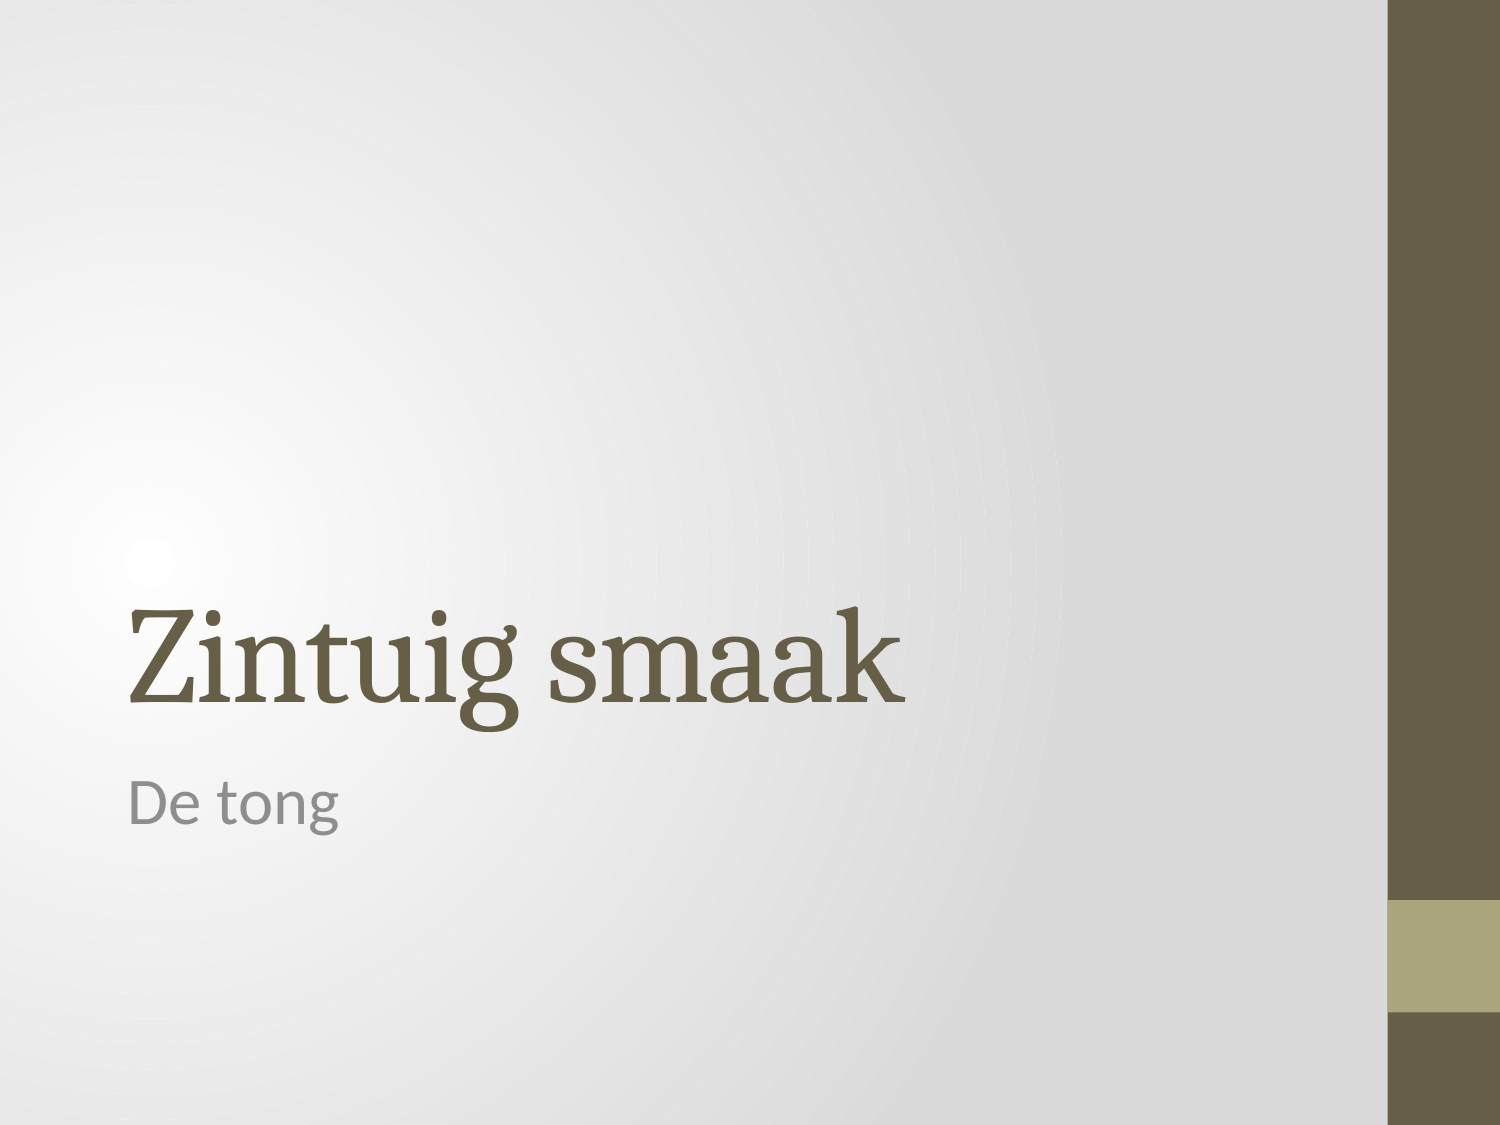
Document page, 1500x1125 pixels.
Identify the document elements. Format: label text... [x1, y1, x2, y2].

subtitle De tong [112, 750, 1173, 925]
title Zintuig smaak [112, 312, 1350, 738]
